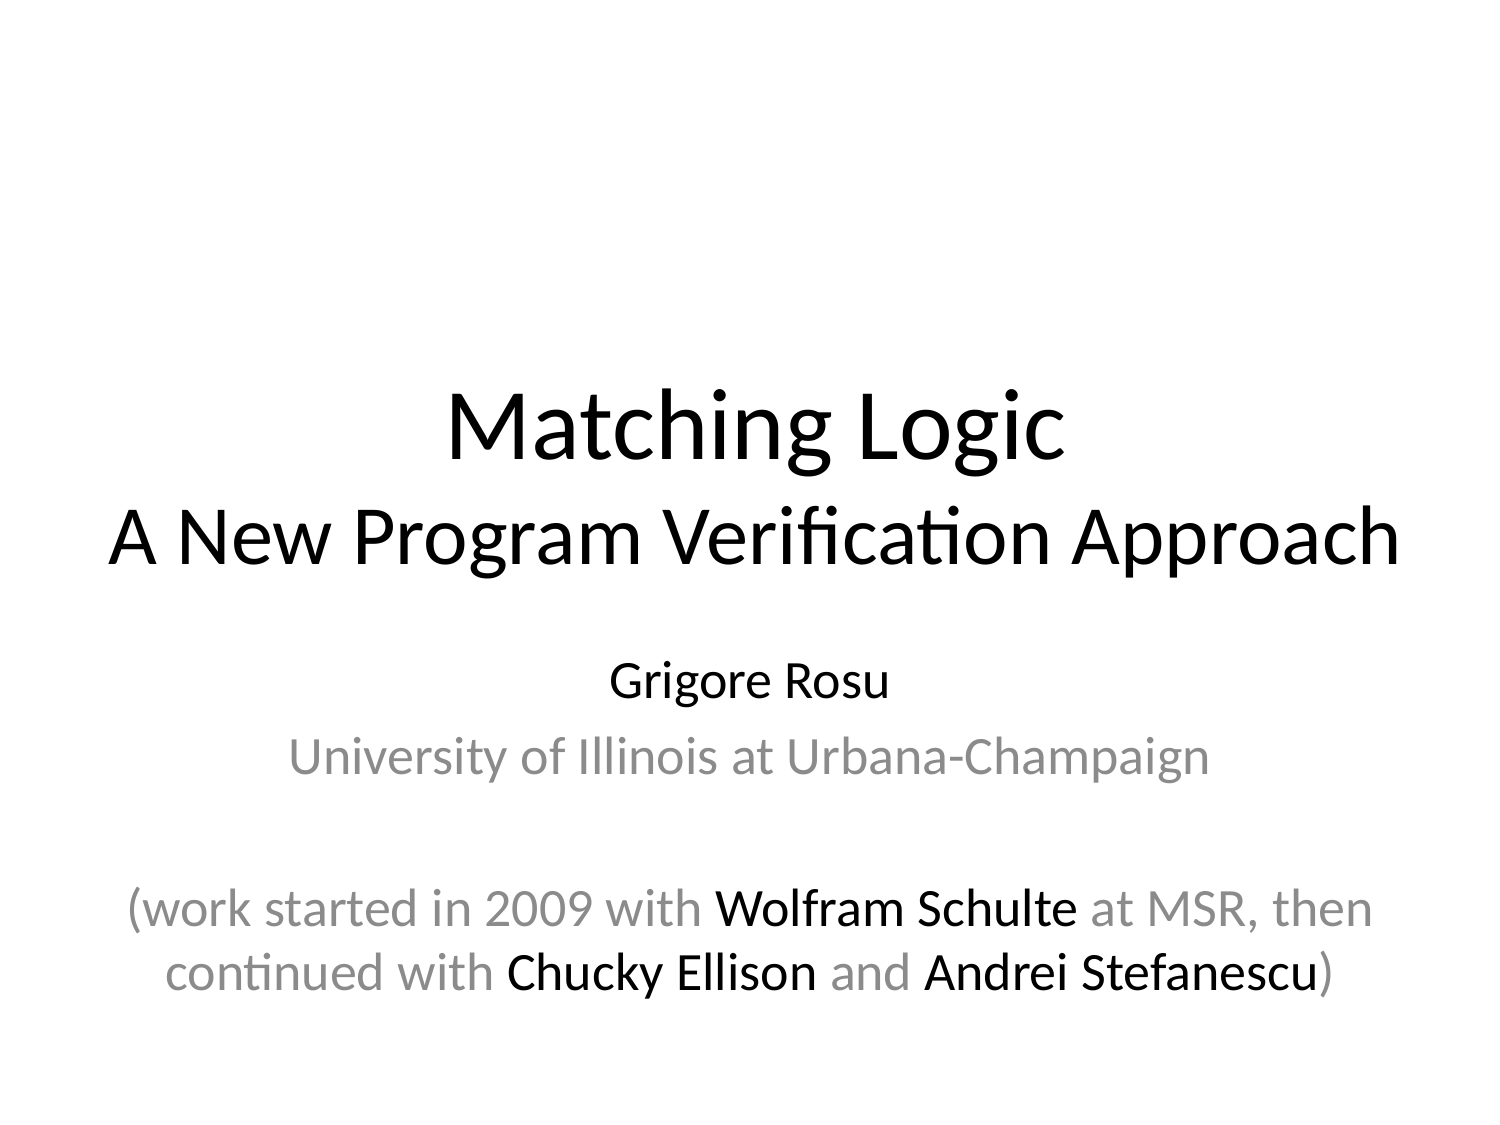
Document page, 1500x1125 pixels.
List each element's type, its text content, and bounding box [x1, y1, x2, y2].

subtitle Grigore Rosu University of Illinois at Urbana-Champaign (work started in 2009 with Wolfram Schulte at MSR, then continued with Chucky Ellison and Andrei Stefanescu) [62, 637, 1438, 1013]
title Matching Logic A New Program Verification Approach [87, 349, 1425, 591]
